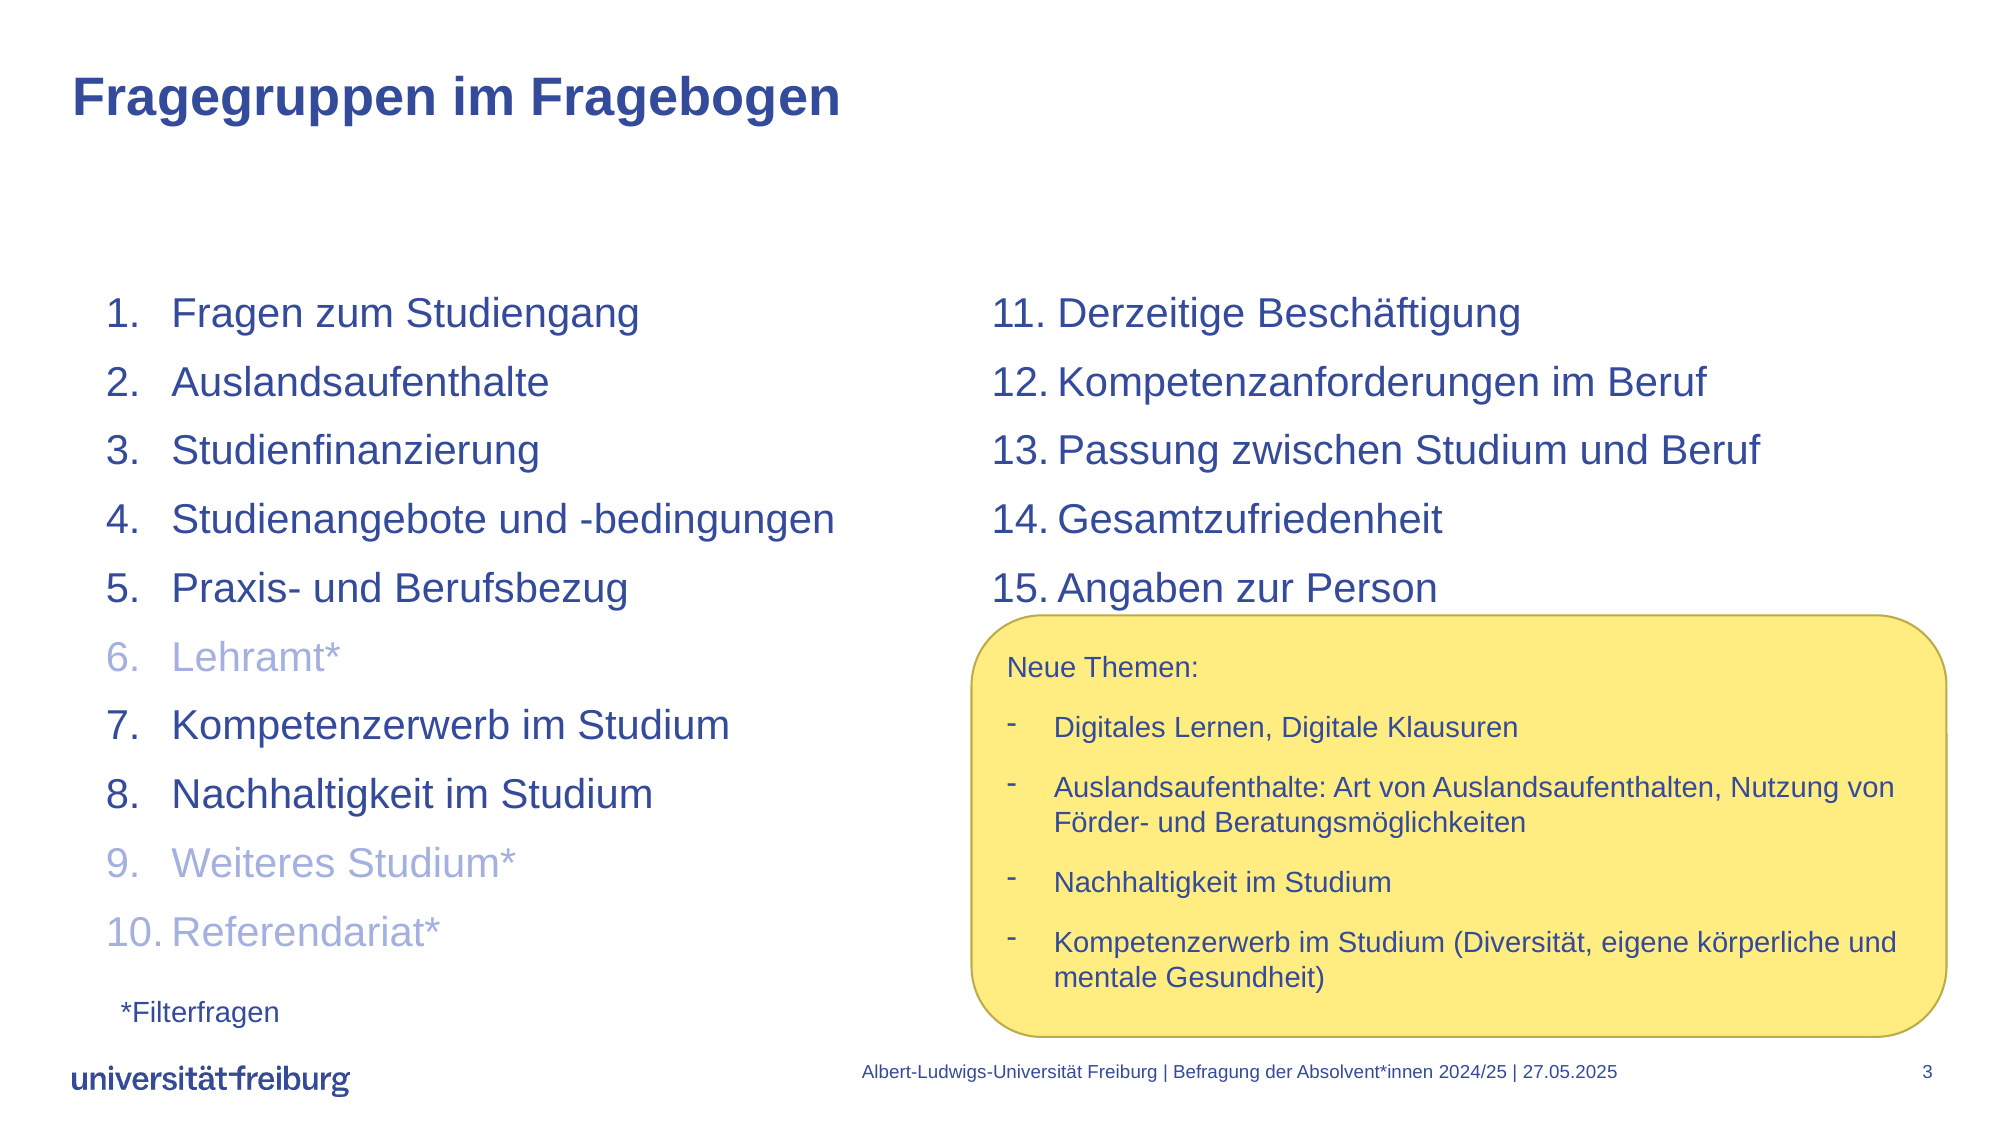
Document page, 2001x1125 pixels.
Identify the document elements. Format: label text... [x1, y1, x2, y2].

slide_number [1517, 1060, 1754, 1090]
text_box Neue Themen: Digitales Lernen, Digitale Klausuren Auslandsaufenthalte: Art von Auslandsaufenthalten, Nutzung von Förder- und Beratungsmöglichkeiten Nachhaltigkeit im Studium Kompetenzerwerb im Studium (Diversität, eigene körperliche und mentale Gesundheit) [970, 614, 1948, 1038]
text_box *Filterfragen [105, 986, 1025, 1037]
slide_number 3 [1873, 1060, 1933, 1090]
title Fragegruppen im Fragebogen [72, 59, 1933, 278]
footer Albert-Ludwigs-Universität Freiburg | Befragung der Absolvent*innen 2024/25 | [488, 1060, 1517, 1090]
list Derzeitige Beschäftigung Kompetenzanforderungen im Beruf Passung zwischen Studium und Beruf Gesamtzufriedenheit Angaben zur Person [991, 277, 1878, 634]
picture [72, 1065, 351, 1097]
list Fragen zum Studiengang Auslandsaufenthalte Studienfinanzierung Studienangebote und -bedingungen Praxis- und Berufsbezug Lehramt* Kompetenzerwerb im Studium Nachhaltigkeit im Studium Weiteres Studium* Referendariat* [105, 277, 991, 986]
